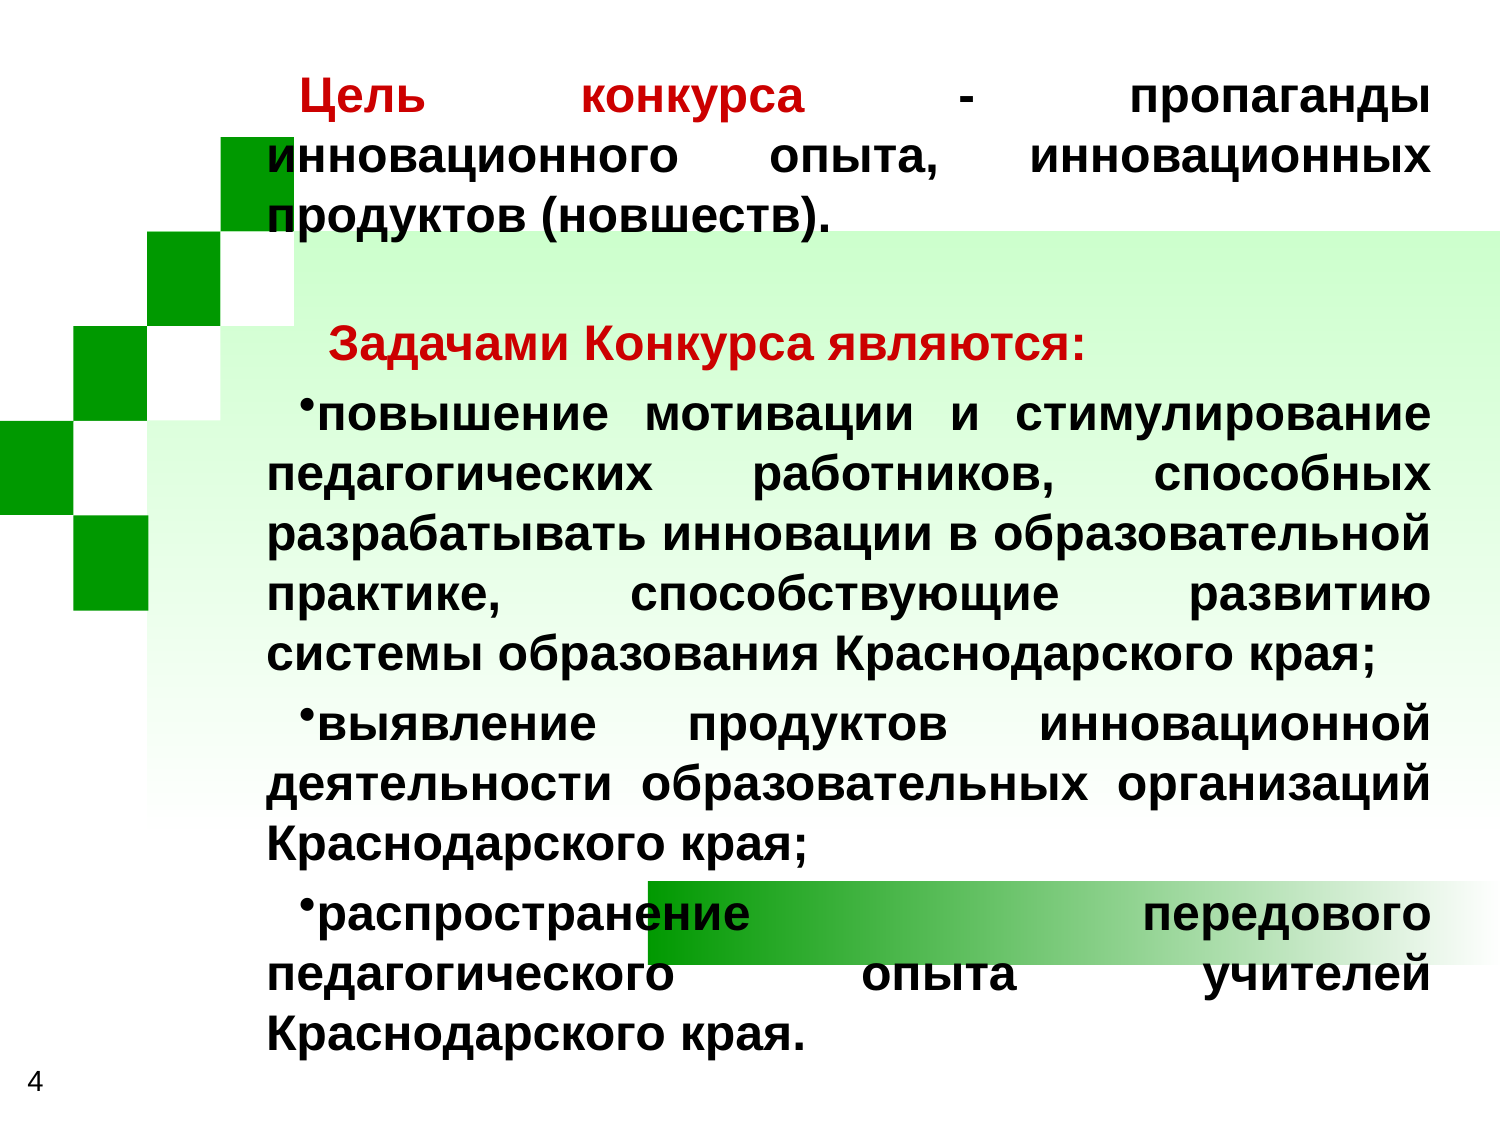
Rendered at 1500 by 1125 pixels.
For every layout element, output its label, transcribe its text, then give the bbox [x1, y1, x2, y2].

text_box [0, 136, 1500, 965]
list Цель конкурса - пропаганды инновационного опыта, инновационных продуктов (новшеств). Задачами Конкурса являются: повышение мотивации и стимулирование педагогических работников, способных разрабатывать инновации в образовательной практике, способствующие развитию системы образования Краснодарского края; выявление продуктов инновационной деятельности образовательных организаций Краснодарского края; распространение передового педагогического опыта учителей Краснодарского края. [194, 54, 1447, 135]
slide_number 4 [0, 1054, 59, 1125]
